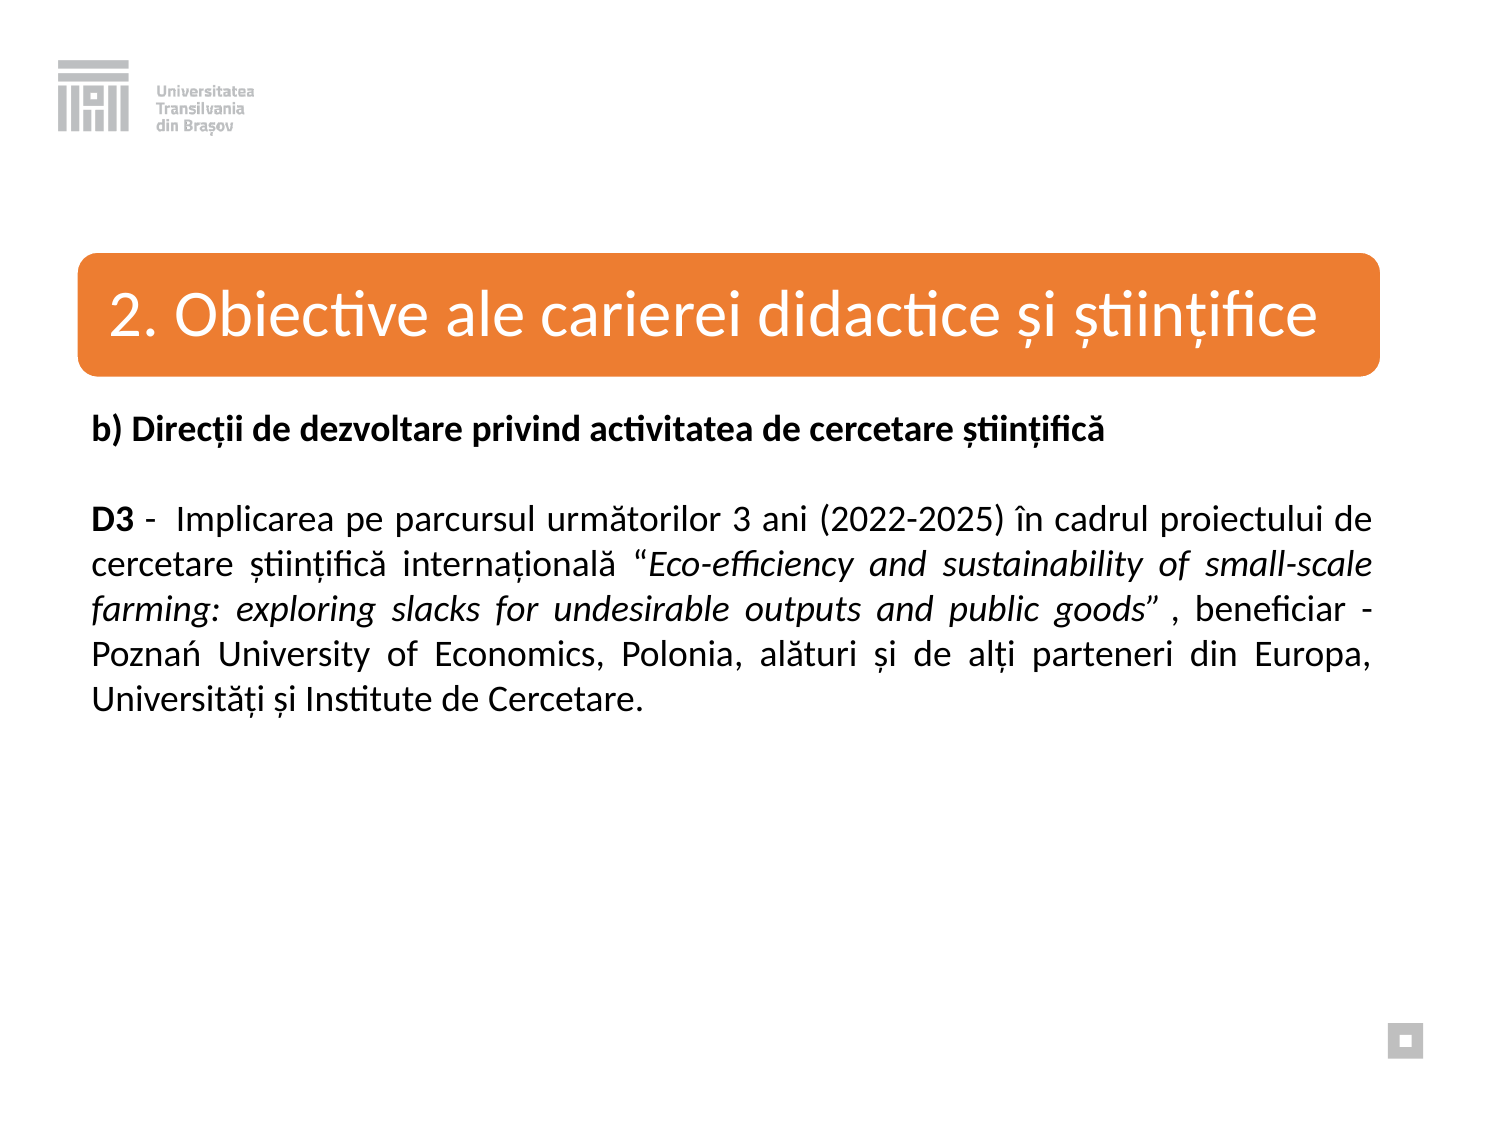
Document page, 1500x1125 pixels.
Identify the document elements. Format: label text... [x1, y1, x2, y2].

picture [58, 60, 254, 136]
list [76, 244, 1382, 386]
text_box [1387, 1023, 1424, 1059]
text_box b) Direcţii de dezvoltare privind activitatea de cercetare științifică D3 - Implicarea pe parcursul următorilor 3 ani (2022-2025) în cadrul proiectului de cercetare științifică internațională “Eco-efficiency and sustainability of small-scale farming: exploring slacks for undesirable outputs and public goods” , beneficiar - Poznań University of Economics, Polonia, alături și de alți parteneri din Europa, Universități și Institute de Cercetare. [76, 397, 1388, 727]
